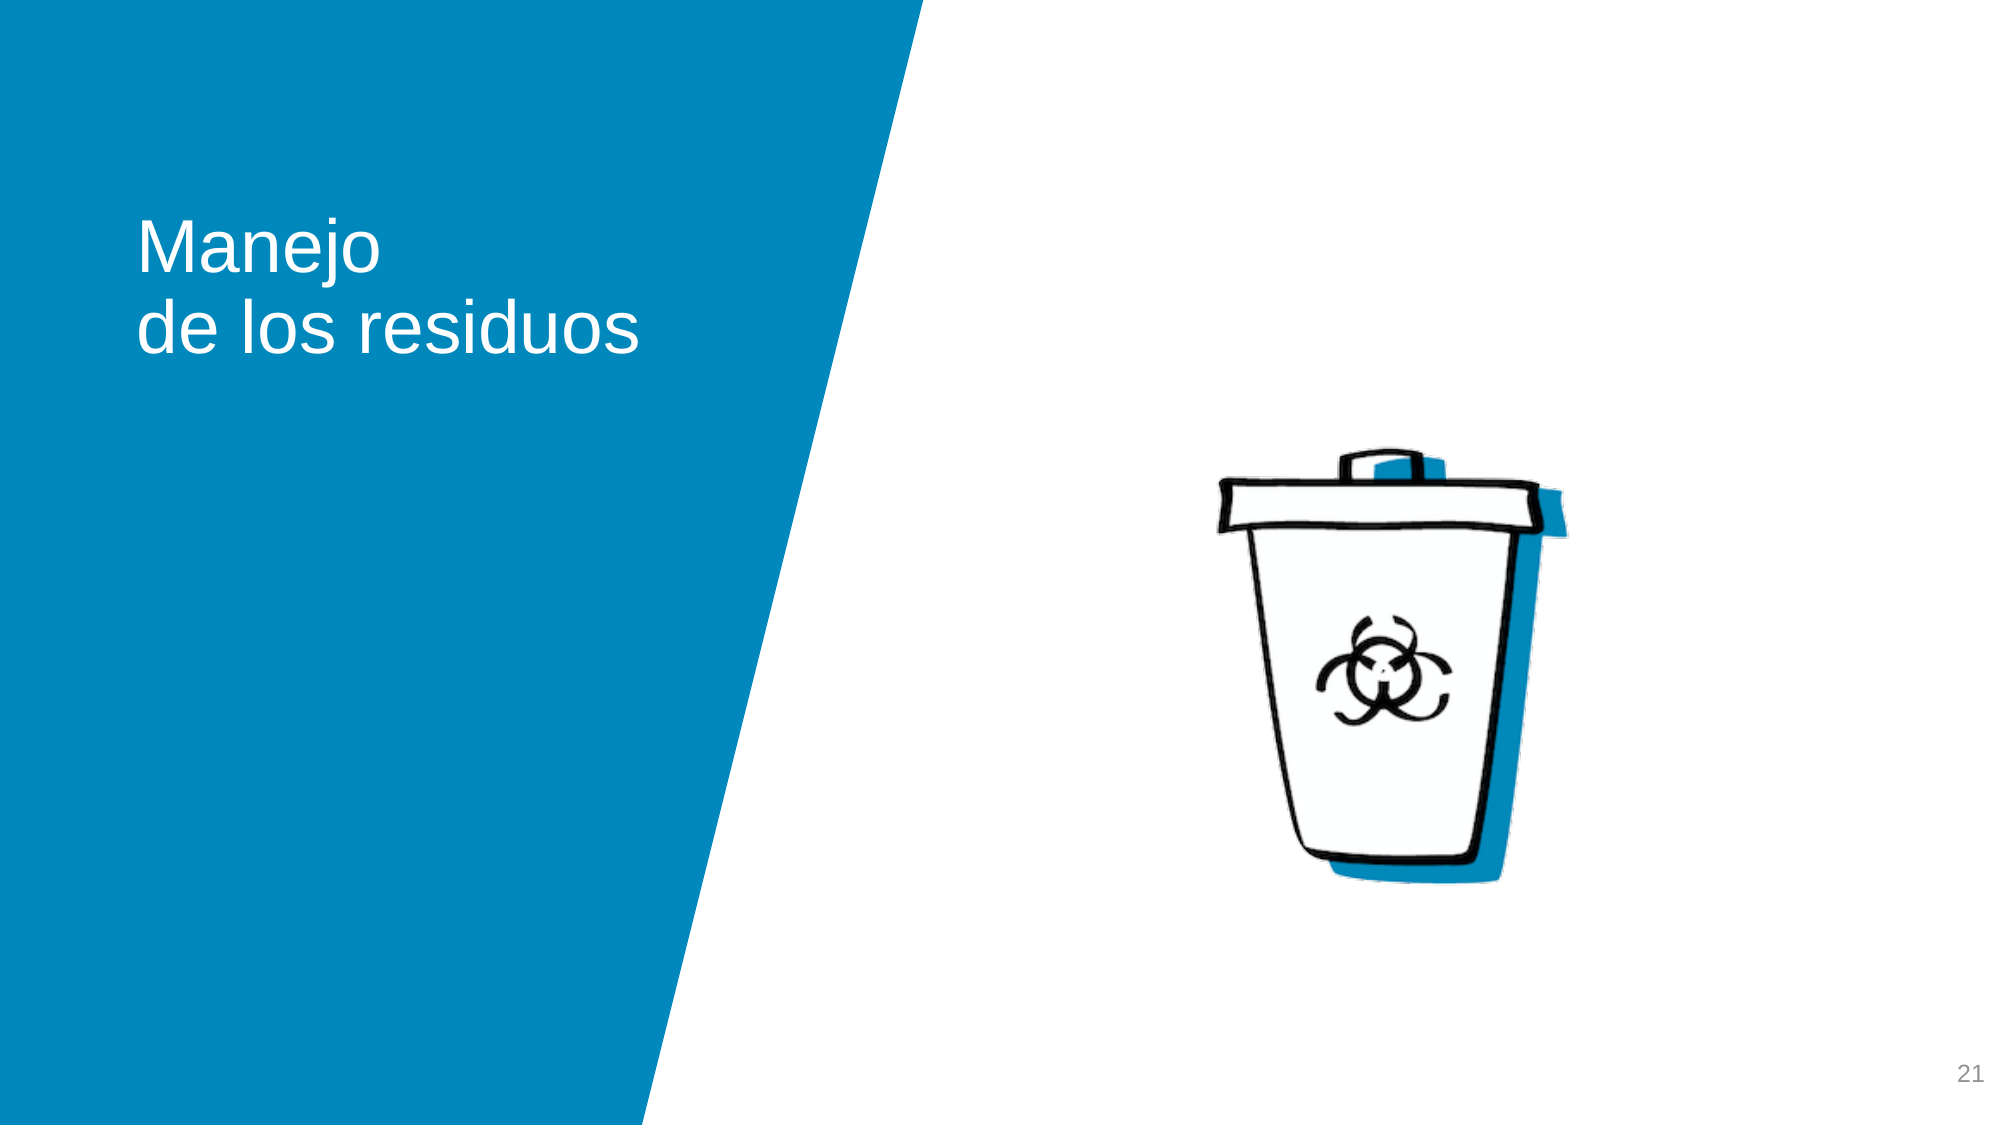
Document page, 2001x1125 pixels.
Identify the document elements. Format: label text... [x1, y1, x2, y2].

picture [1126, 368, 1826, 1010]
slide_number 21 [1550, 1042, 2000, 1103]
title Manejo de los residuos [136, 0, 775, 371]
